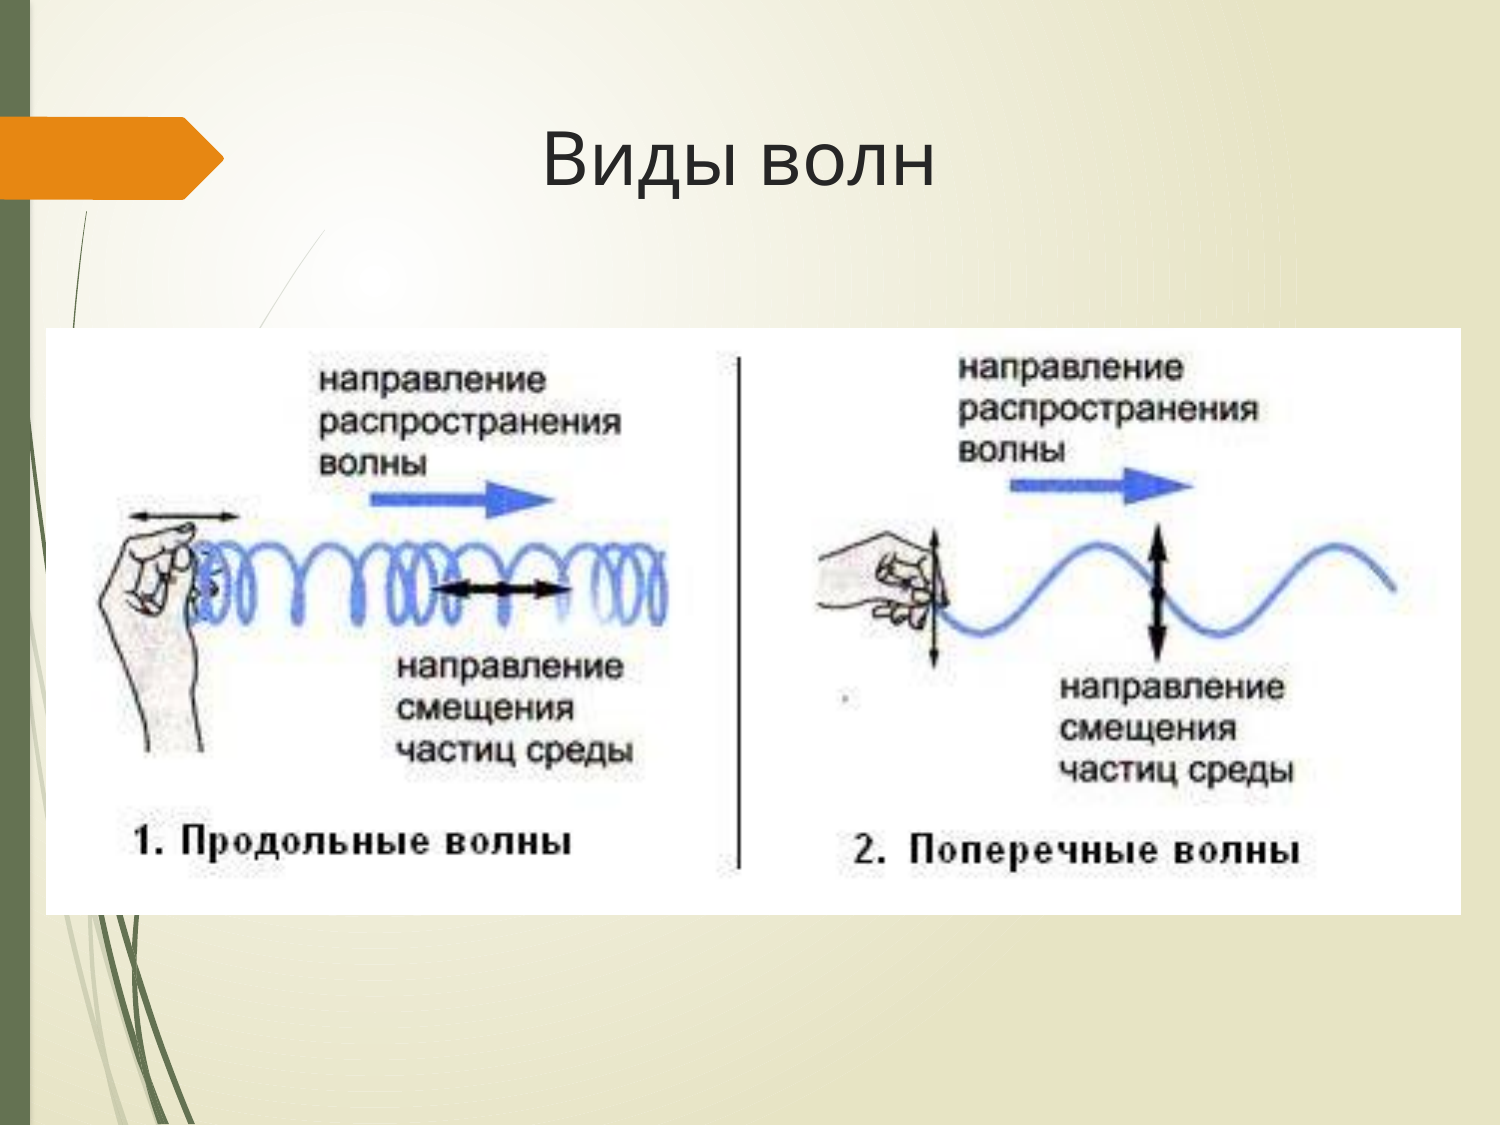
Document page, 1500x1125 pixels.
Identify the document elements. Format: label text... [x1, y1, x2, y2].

title Виды волн [525, 102, 1400, 313]
picture [46, 327, 1461, 916]
